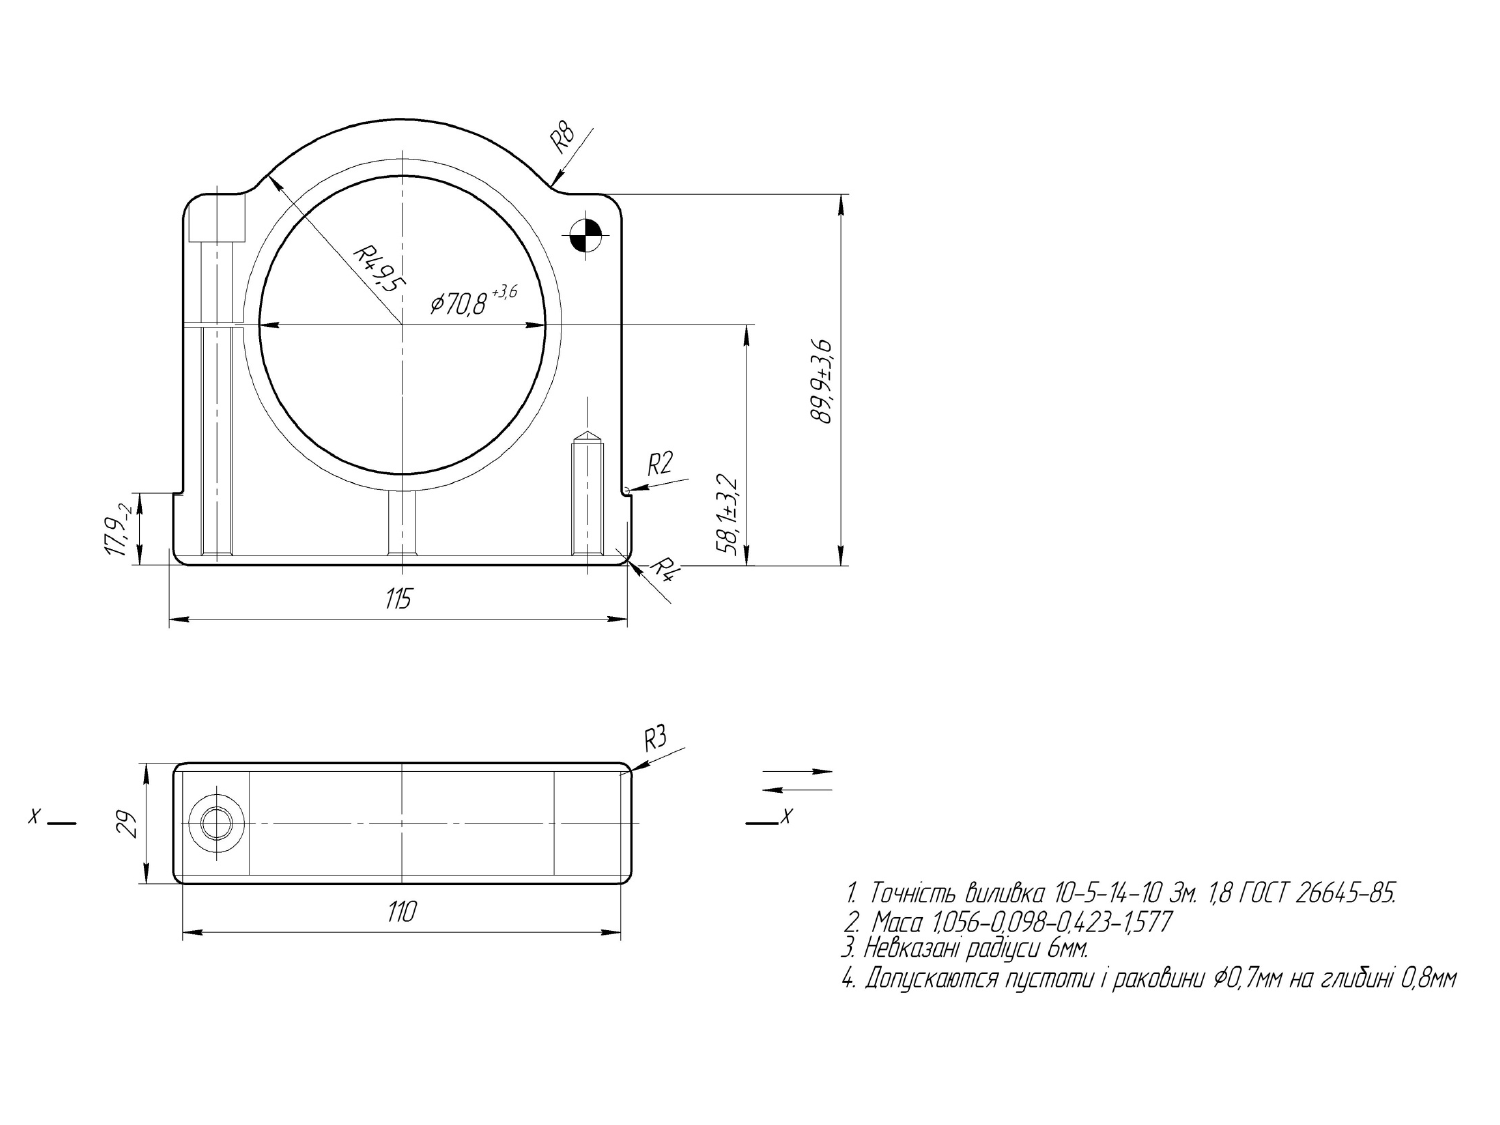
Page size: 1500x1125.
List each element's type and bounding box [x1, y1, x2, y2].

list [24, 112, 1463, 996]
